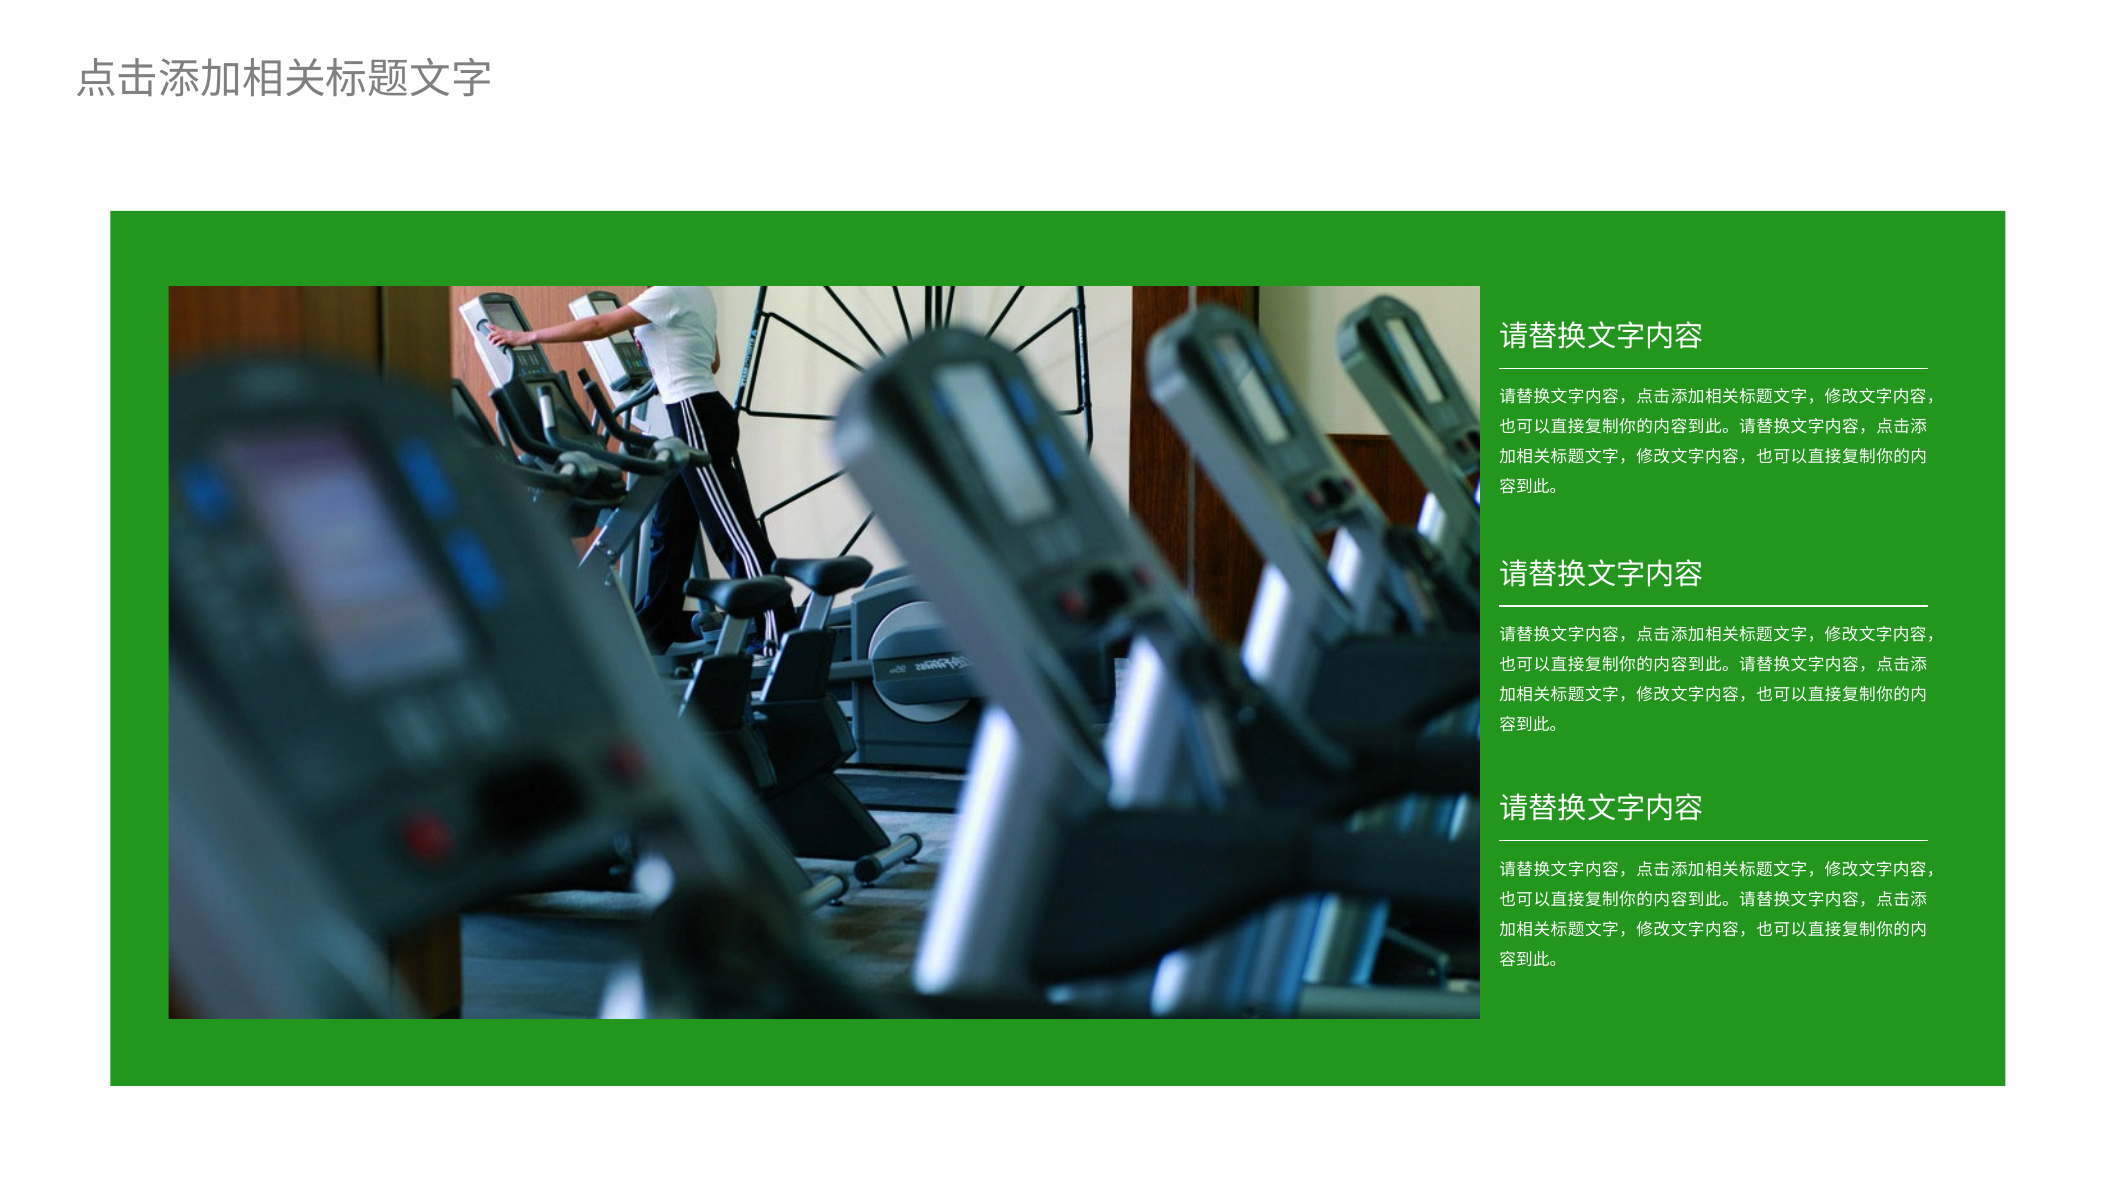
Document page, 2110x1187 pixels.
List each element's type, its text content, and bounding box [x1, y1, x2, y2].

text_box 请替换文字内容 [1483, 309, 1842, 368]
text_box [168, 285, 1481, 1019]
text_box 请替换文字内容 [1483, 781, 1842, 840]
text_box 请替换文字内容，点击添加相关标题文字，修改文字内容，也可以直接复制你的内容到此。请替换文字内容，点击添加相关标题文字，修改文字内容，也可以直接复制你的内容到此。 [1483, 605, 1944, 764]
text_box 请替换文字内容，点击添加相关标题文字，修改文字内容，也可以直接复制你的内容到此。请替换文字内容，点击添加相关标题文字，修改文字内容，也可以直接复制你的内容到此。 [1483, 840, 1944, 999]
text_box 请替换文字内容 [1483, 547, 1842, 605]
text_box 请替换文字内容，点击添加相关标题文字，修改文字内容，也可以直接复制你的内容到此。请替换文字内容，点击添加相关标题文字，修改文字内容，也可以直接复制你的内容到此。 [1483, 368, 1944, 527]
text_box [109, 210, 2006, 1087]
text_box 点击添加相关标题文字 [59, 44, 563, 107]
